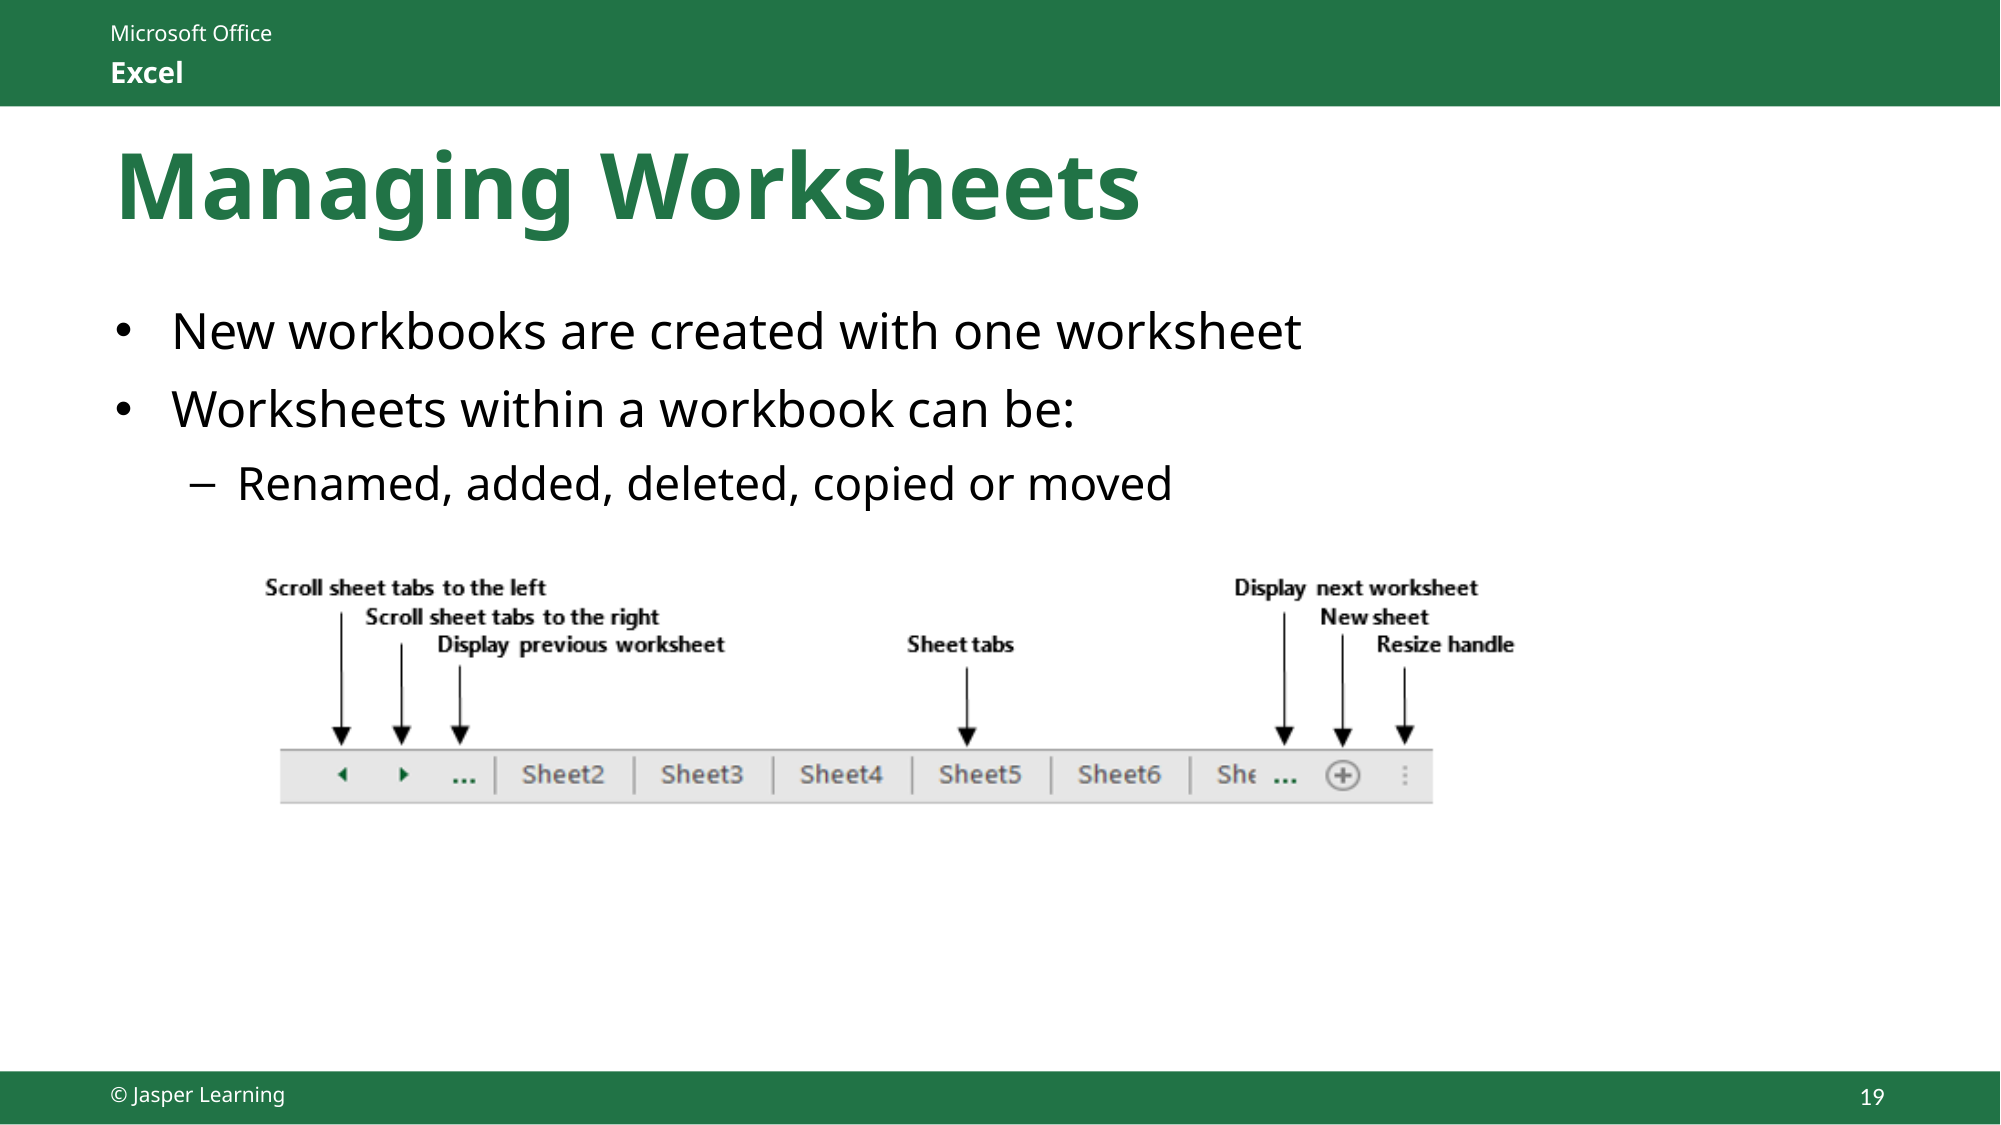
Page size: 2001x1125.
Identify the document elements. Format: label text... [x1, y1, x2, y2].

slide_number 19 [1433, 1065, 1900, 1125]
list New workbooks are created with one worksheet Worksheets within a workbook can be: Renamed, added, deleted, copied or moved [99, 283, 1900, 1026]
picture [246, 560, 1530, 817]
footer © Jasper Learning [95, 1065, 729, 1125]
title Managing Worksheets [99, 118, 1866, 248]
